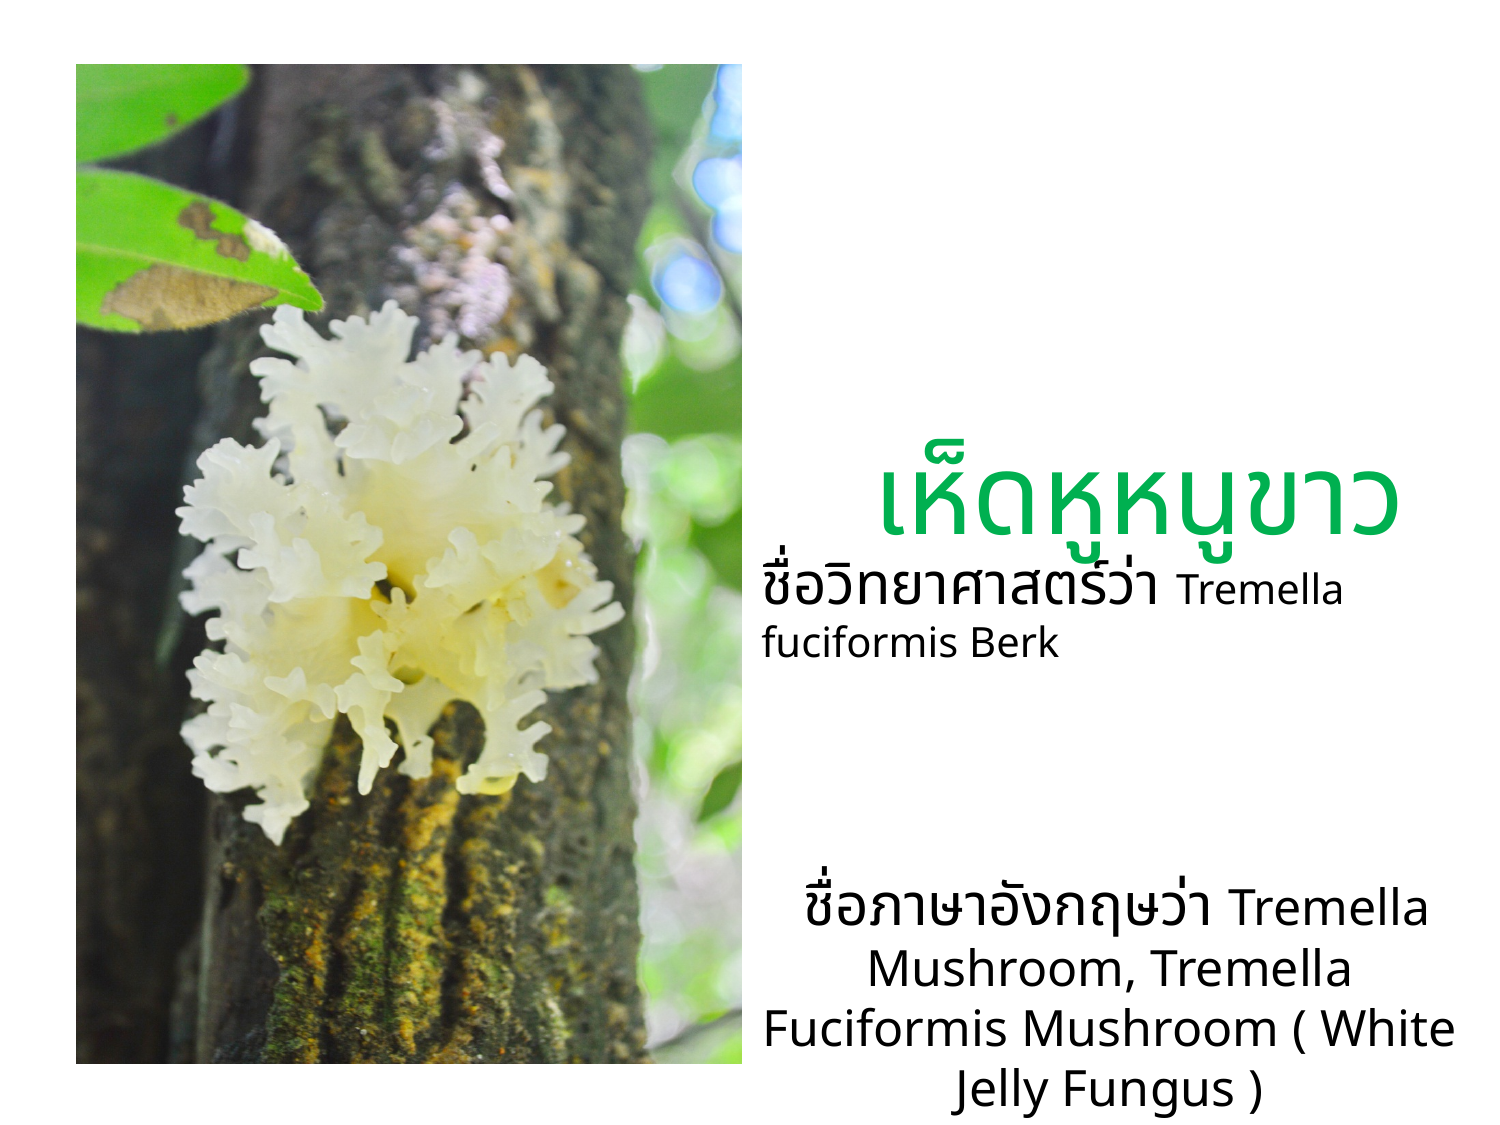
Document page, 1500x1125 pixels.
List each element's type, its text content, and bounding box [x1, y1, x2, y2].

picture [76, 63, 742, 1064]
text_box ชื่อวิทยาศาสตร์ว่า Tremella fuciformis Berk [746, 538, 1500, 674]
title เห็ดหูหนูขาว [833, 368, 1446, 538]
text_box ชื่อภาษาอังกฤษว่า Tremella Mushroom, Tremella Fuciformis Mushroom ( White Jelly Fungus ) [746, 859, 1473, 1125]
